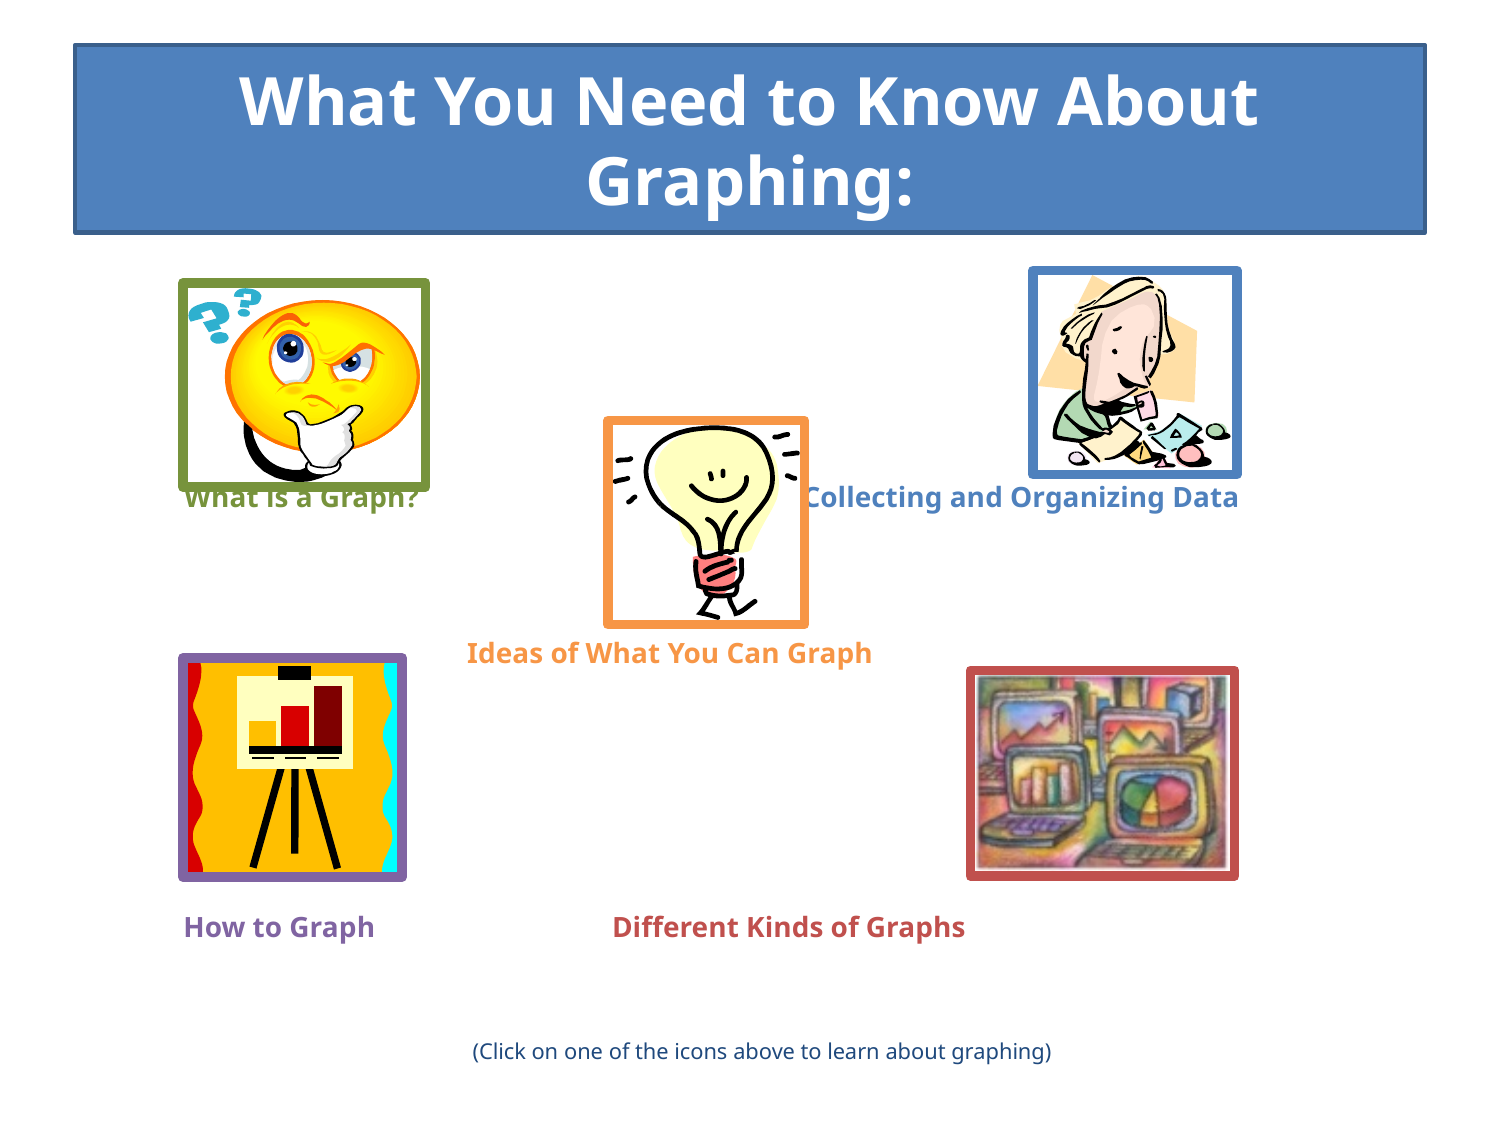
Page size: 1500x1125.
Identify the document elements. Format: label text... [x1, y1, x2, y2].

list What is a Graph? Collecting and Organizing Data Ideas of What You Can Graph How to Graph Different Kinds of Graphs (Click on one of the icons above to learn about graphing) [75, 237, 1450, 1075]
title What You Need to Know About Graphing: [73, 43, 1427, 235]
picture [187, 662, 398, 873]
picture [974, 674, 1231, 872]
picture [612, 424, 800, 621]
picture [187, 287, 422, 483]
picture [1037, 274, 1233, 471]
